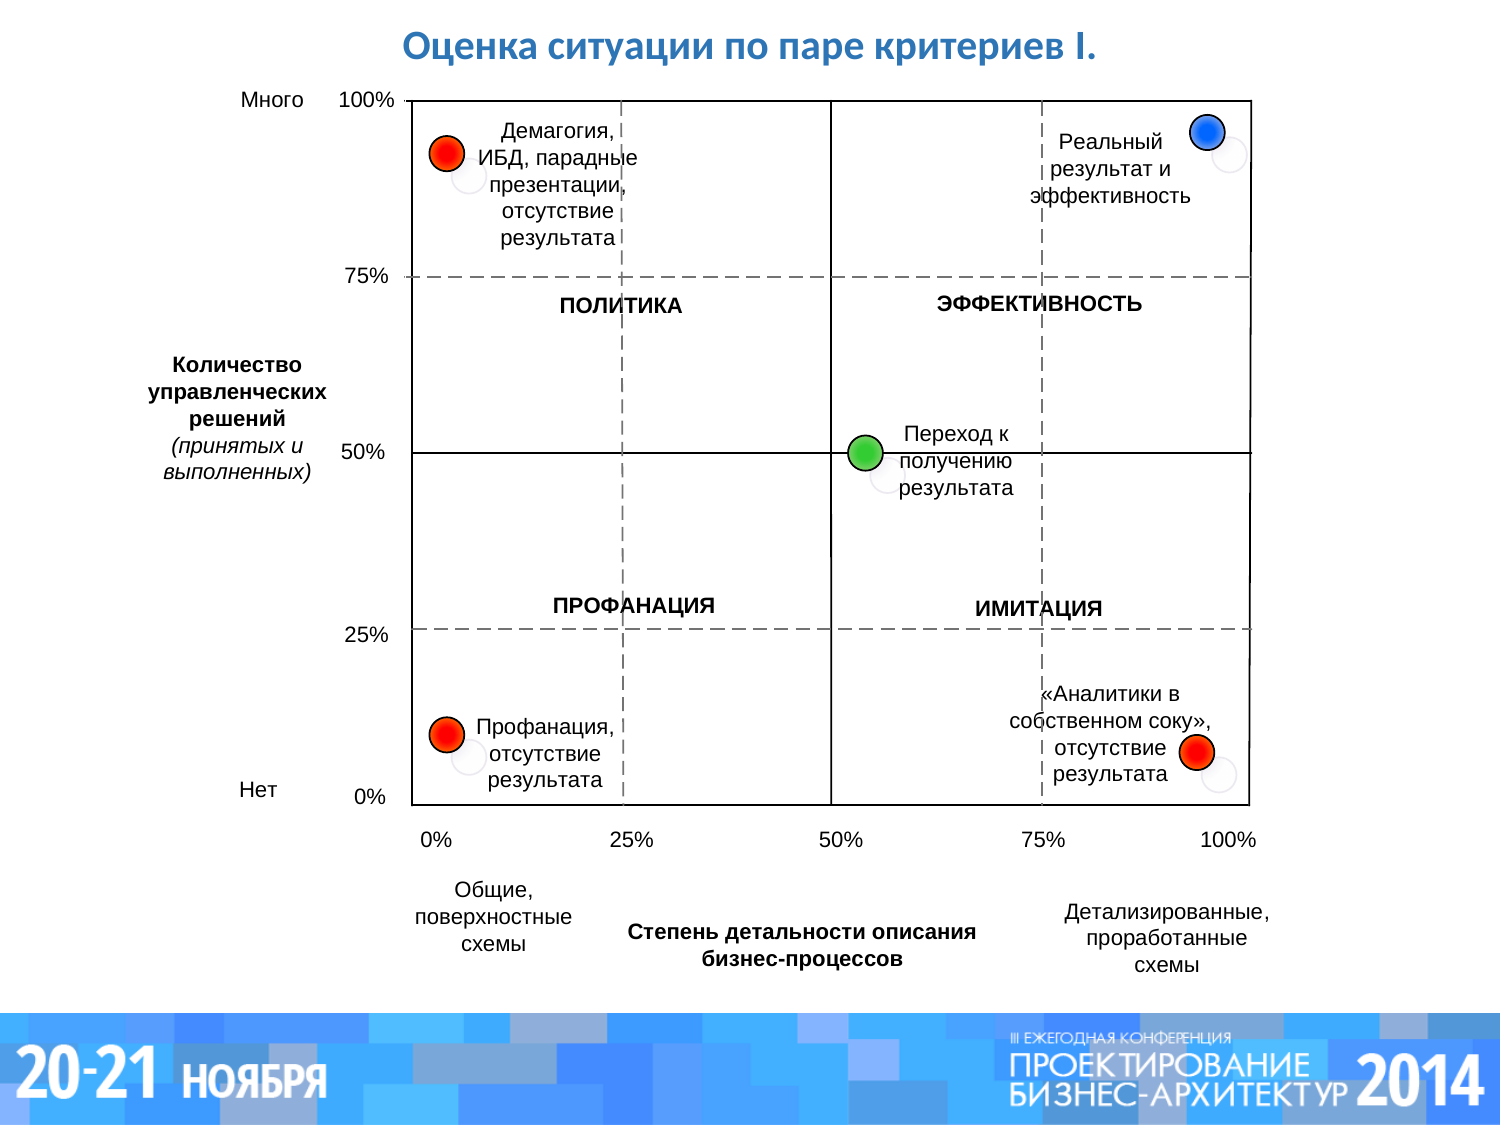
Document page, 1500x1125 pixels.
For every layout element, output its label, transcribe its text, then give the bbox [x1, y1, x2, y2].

title Оценка ситуации по паре критериев I. [103, 6, 1397, 89]
picture [0, 1013, 1500, 1125]
picture [129, 69, 1288, 1003]
